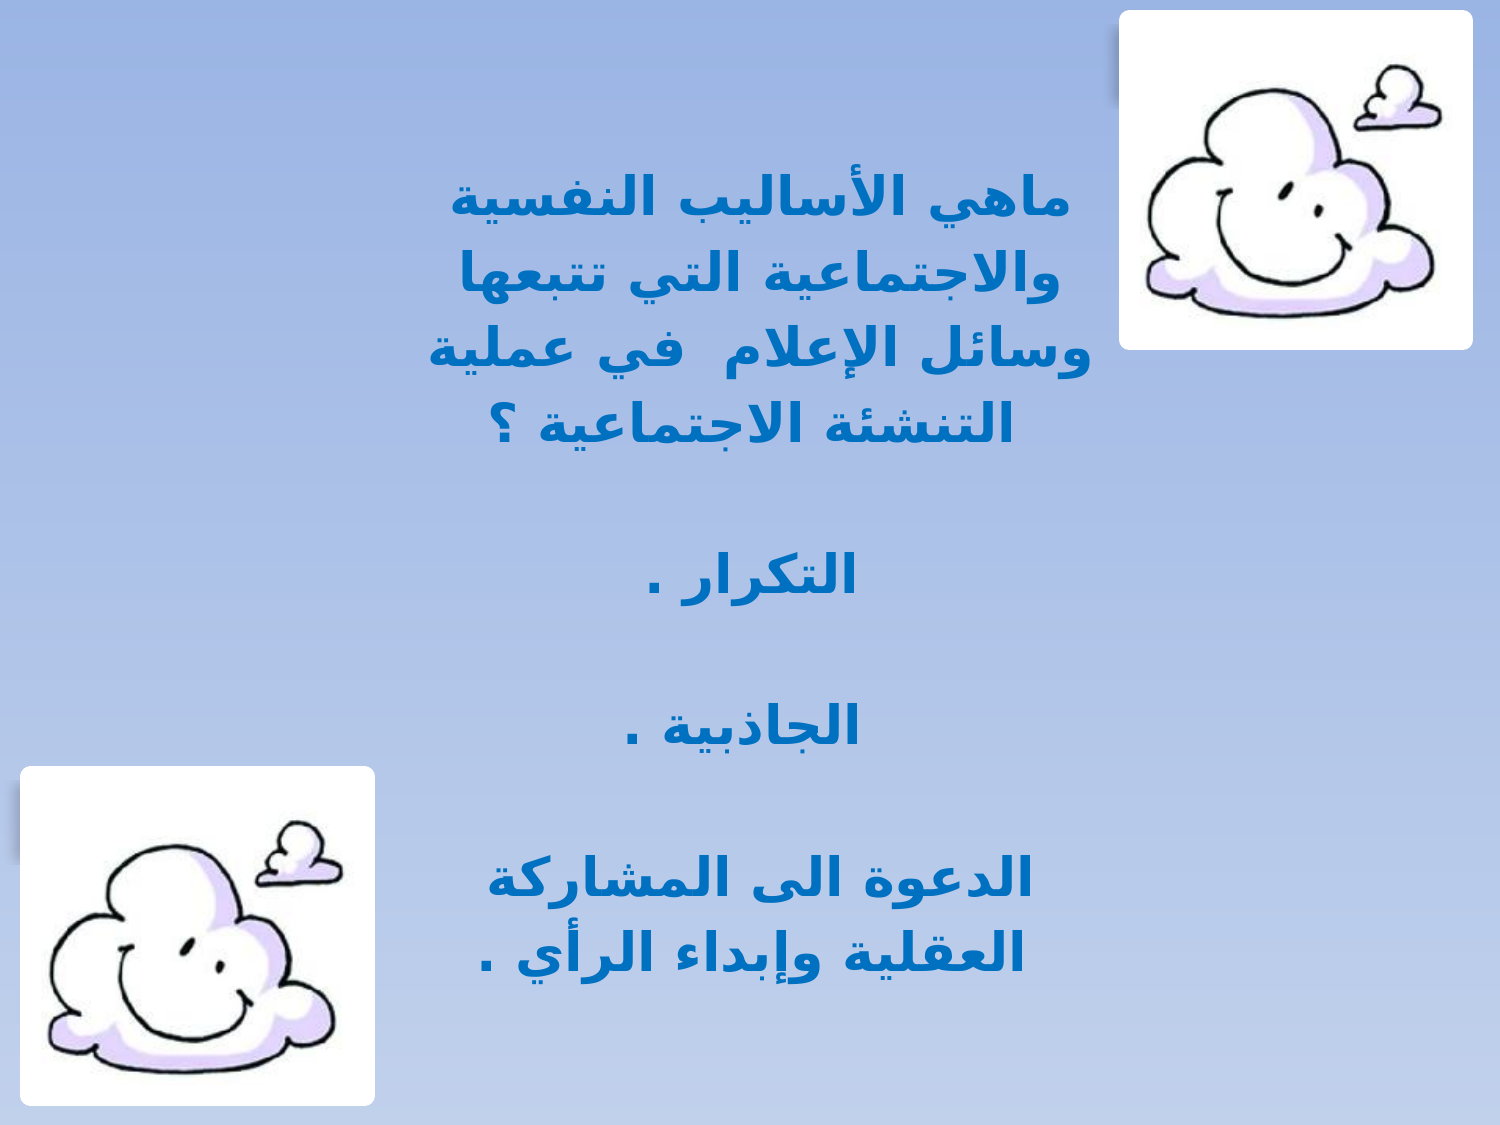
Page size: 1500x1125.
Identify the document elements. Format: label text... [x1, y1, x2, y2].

picture [1139, 30, 1453, 330]
list ماهي الأساليب النفسية والاجتماعية التي تتبعها وسائل الإعلام في عملية التنشئة الاجتماعية ؟ التكرار . الجاذبية . الدعوة الى المشاركة العقلية وإبداء الرأي . [76, 77, 1428, 994]
picture [40, 786, 354, 1086]
